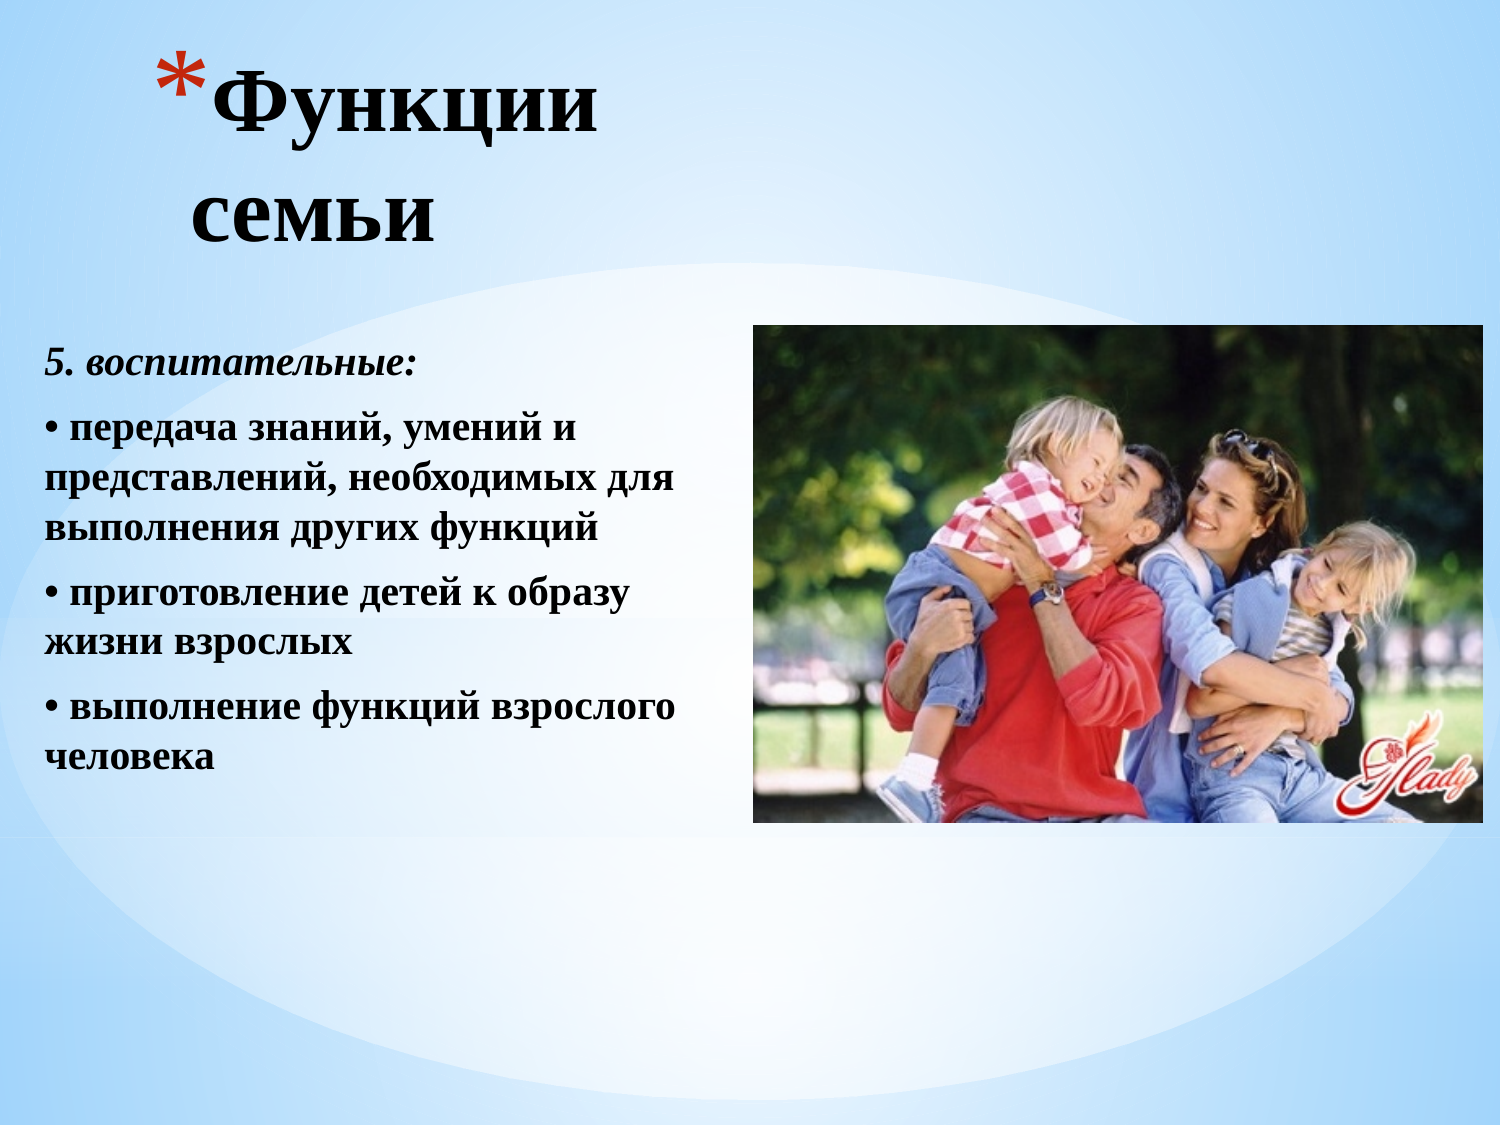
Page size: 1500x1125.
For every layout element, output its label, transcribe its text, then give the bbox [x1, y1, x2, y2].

title Функции семьи [137, 54, 735, 268]
list 5. воспитательные: • передача знаний, умений и представлений, необходимых для выполнения других функций • приготовление детей к образу жизни взрослых • выполнение функций взрослого человека [29, 326, 703, 925]
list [753, 325, 1483, 823]
